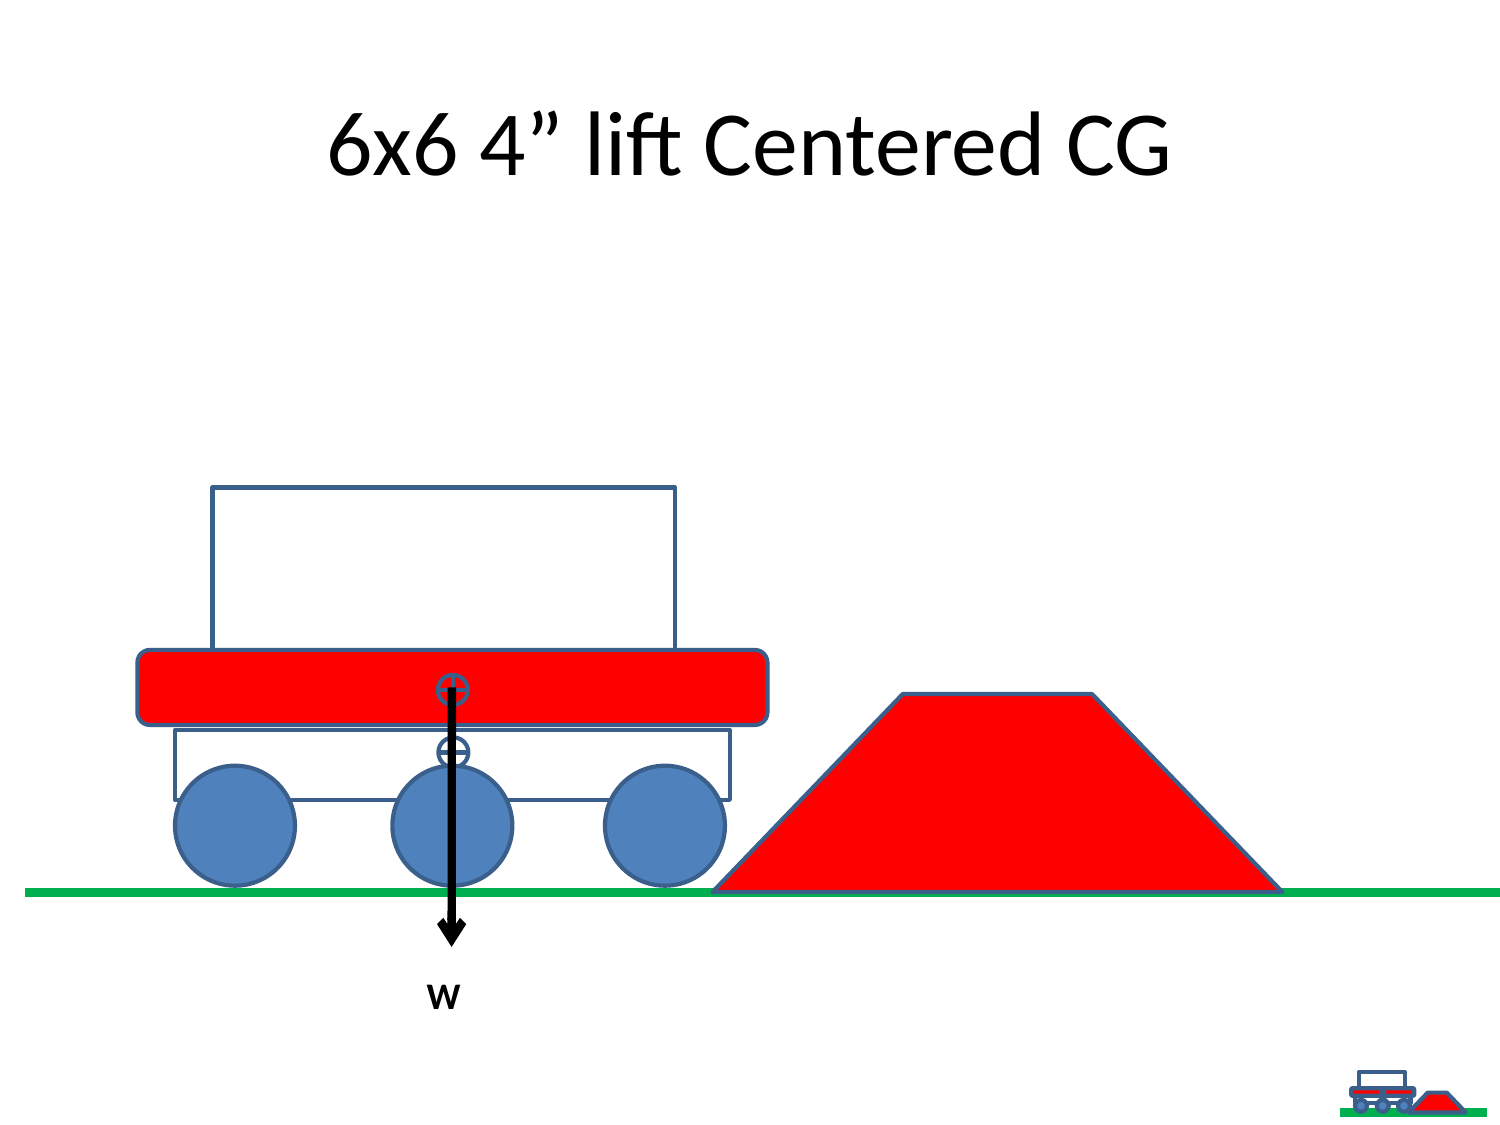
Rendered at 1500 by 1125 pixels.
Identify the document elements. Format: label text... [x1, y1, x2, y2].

text_box [173, 728, 394, 802]
text_box [390, 804, 394, 847]
text_box [436, 672, 470, 685]
text_box [135, 647, 770, 728]
text_box [491, 777, 515, 875]
text_box [210, 485, 677, 652]
title 6x6 4” lift Centered CG [75, 45, 1425, 233]
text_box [1339, 1071, 1488, 1113]
text_box [602, 763, 728, 888]
text_box [491, 728, 732, 802]
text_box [399, 687, 488, 1049]
text_box [172, 763, 298, 888]
text_box [710, 691, 1285, 891]
